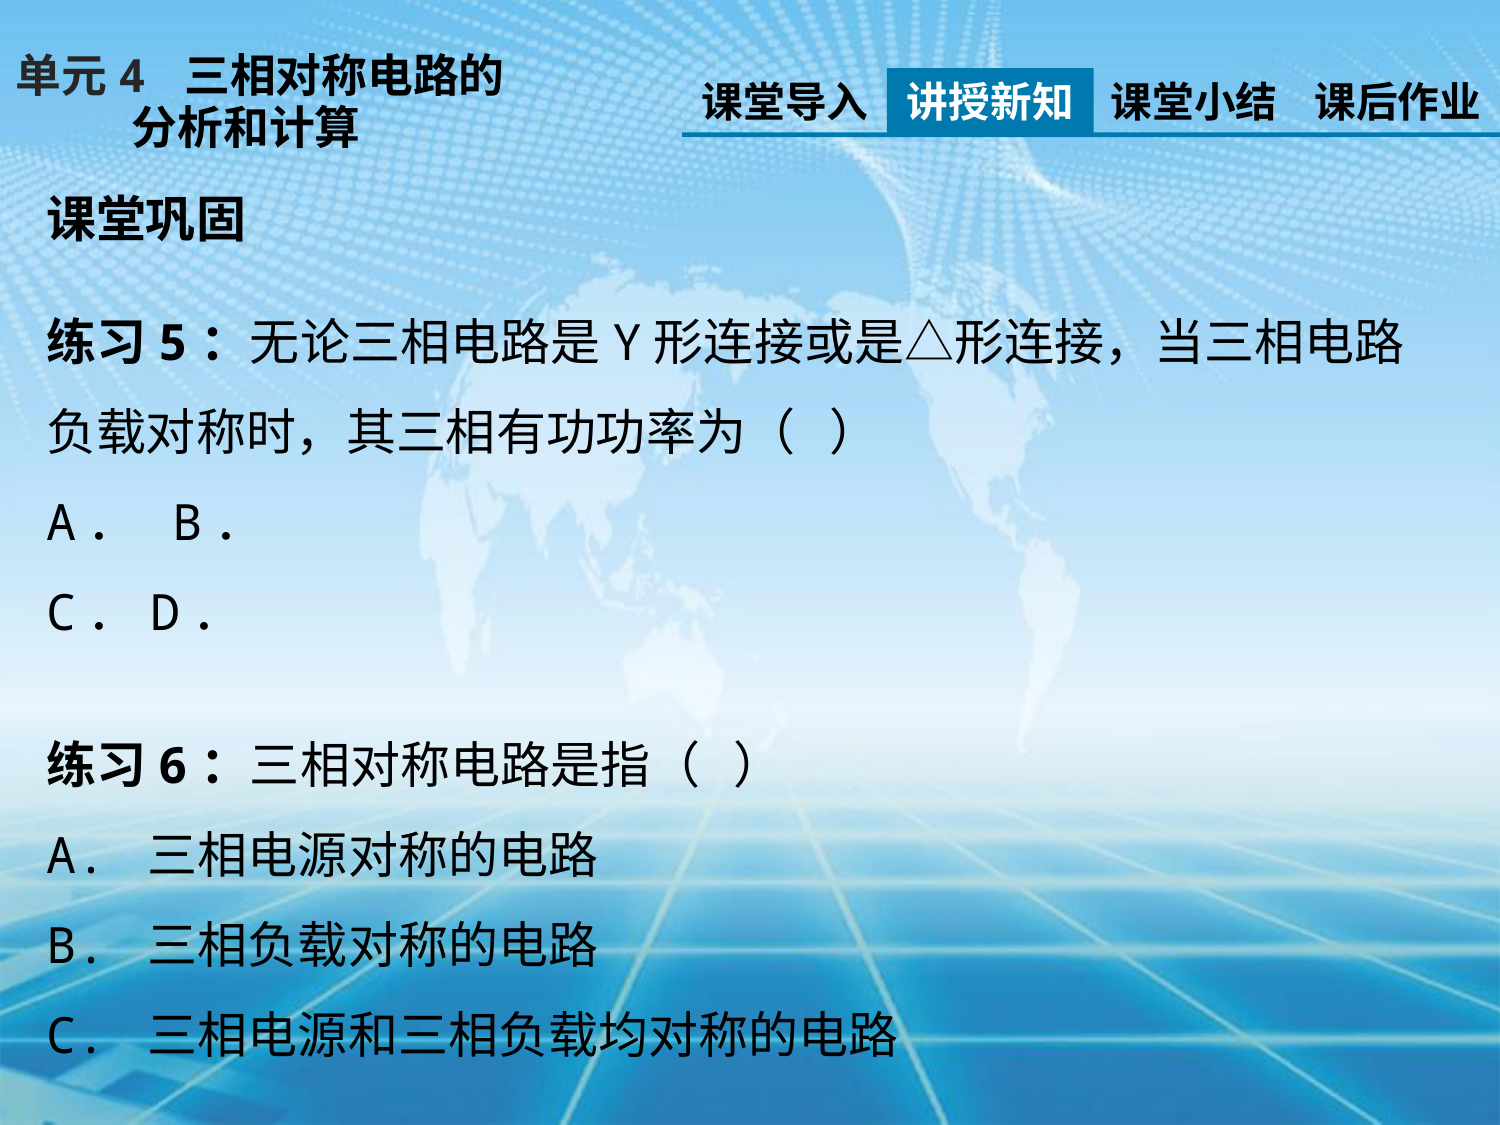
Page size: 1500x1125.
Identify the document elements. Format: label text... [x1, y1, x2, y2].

text_box 课堂巩固 [31, 179, 300, 255]
picture [0, 0, 1500, 1125]
text_box 练习6：三相对称电路是指（ ） A. 三相电源对称的电路 B. 三相负载对称的电路 C. 三相电源和三相负载均对称的电路 [31, 696, 1438, 1072]
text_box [1, 41, 1500, 162]
